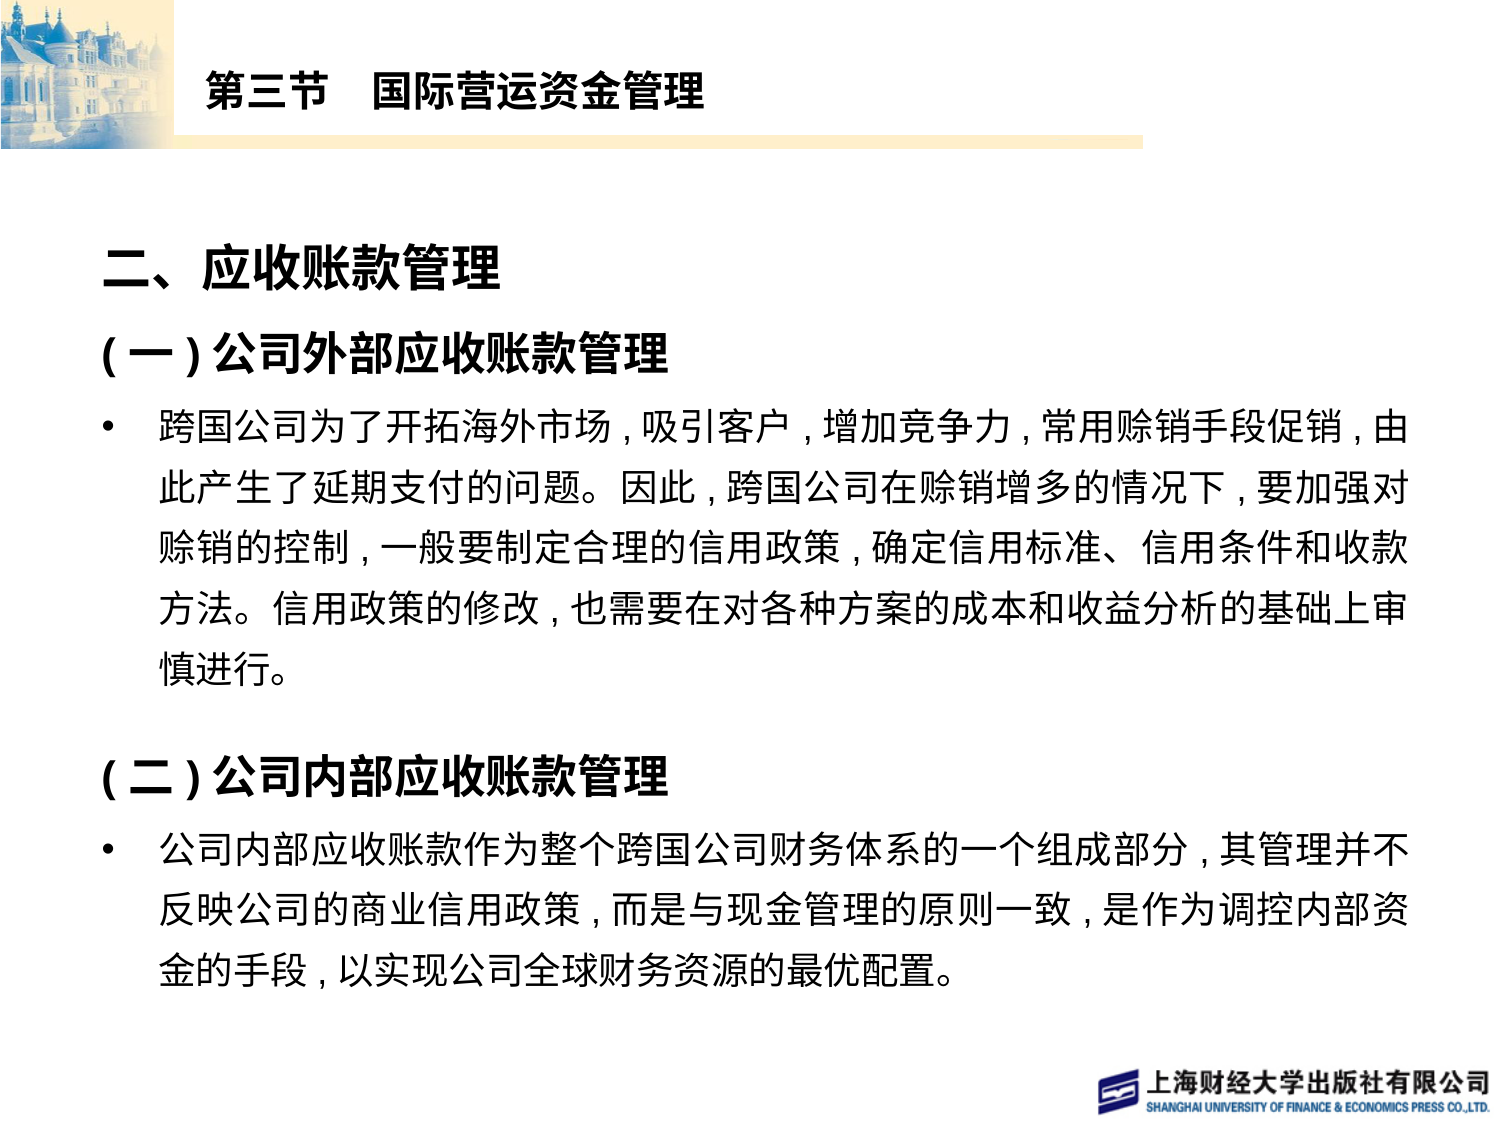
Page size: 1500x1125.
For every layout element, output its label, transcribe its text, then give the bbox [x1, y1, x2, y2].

list 二、应收账款管理 (一)公司外部应收账款管理 跨国公司为了开拓海外市场,吸引客户,增加竞争力,常用赊销手段促销,由此产生了延期支付的问题。因此,跨国公司在赊销增多的情况下,要加强对赊销的控制,一般要制定合理的信用政策,确定信用标准、信用条件和收款方法。信用政策的修改,也需要在对各种方案的成本和收益分析的基础上审慎进行。 (二)公司内部应收账款管理 公司内部应收账款作为整个跨国公司财务体系的一个组成部分,其管理并不反映公司的商业信用政策,而是与现金管理的原则一致,是作为调控内部资金的手段,以实现公司全球财务资源的最优配置。 [86, 207, 1425, 1071]
picture [0, 0, 1143, 149]
title 第三节 国际营运资金管理 [189, 36, 1262, 143]
picture [1097, 1065, 1494, 1120]
